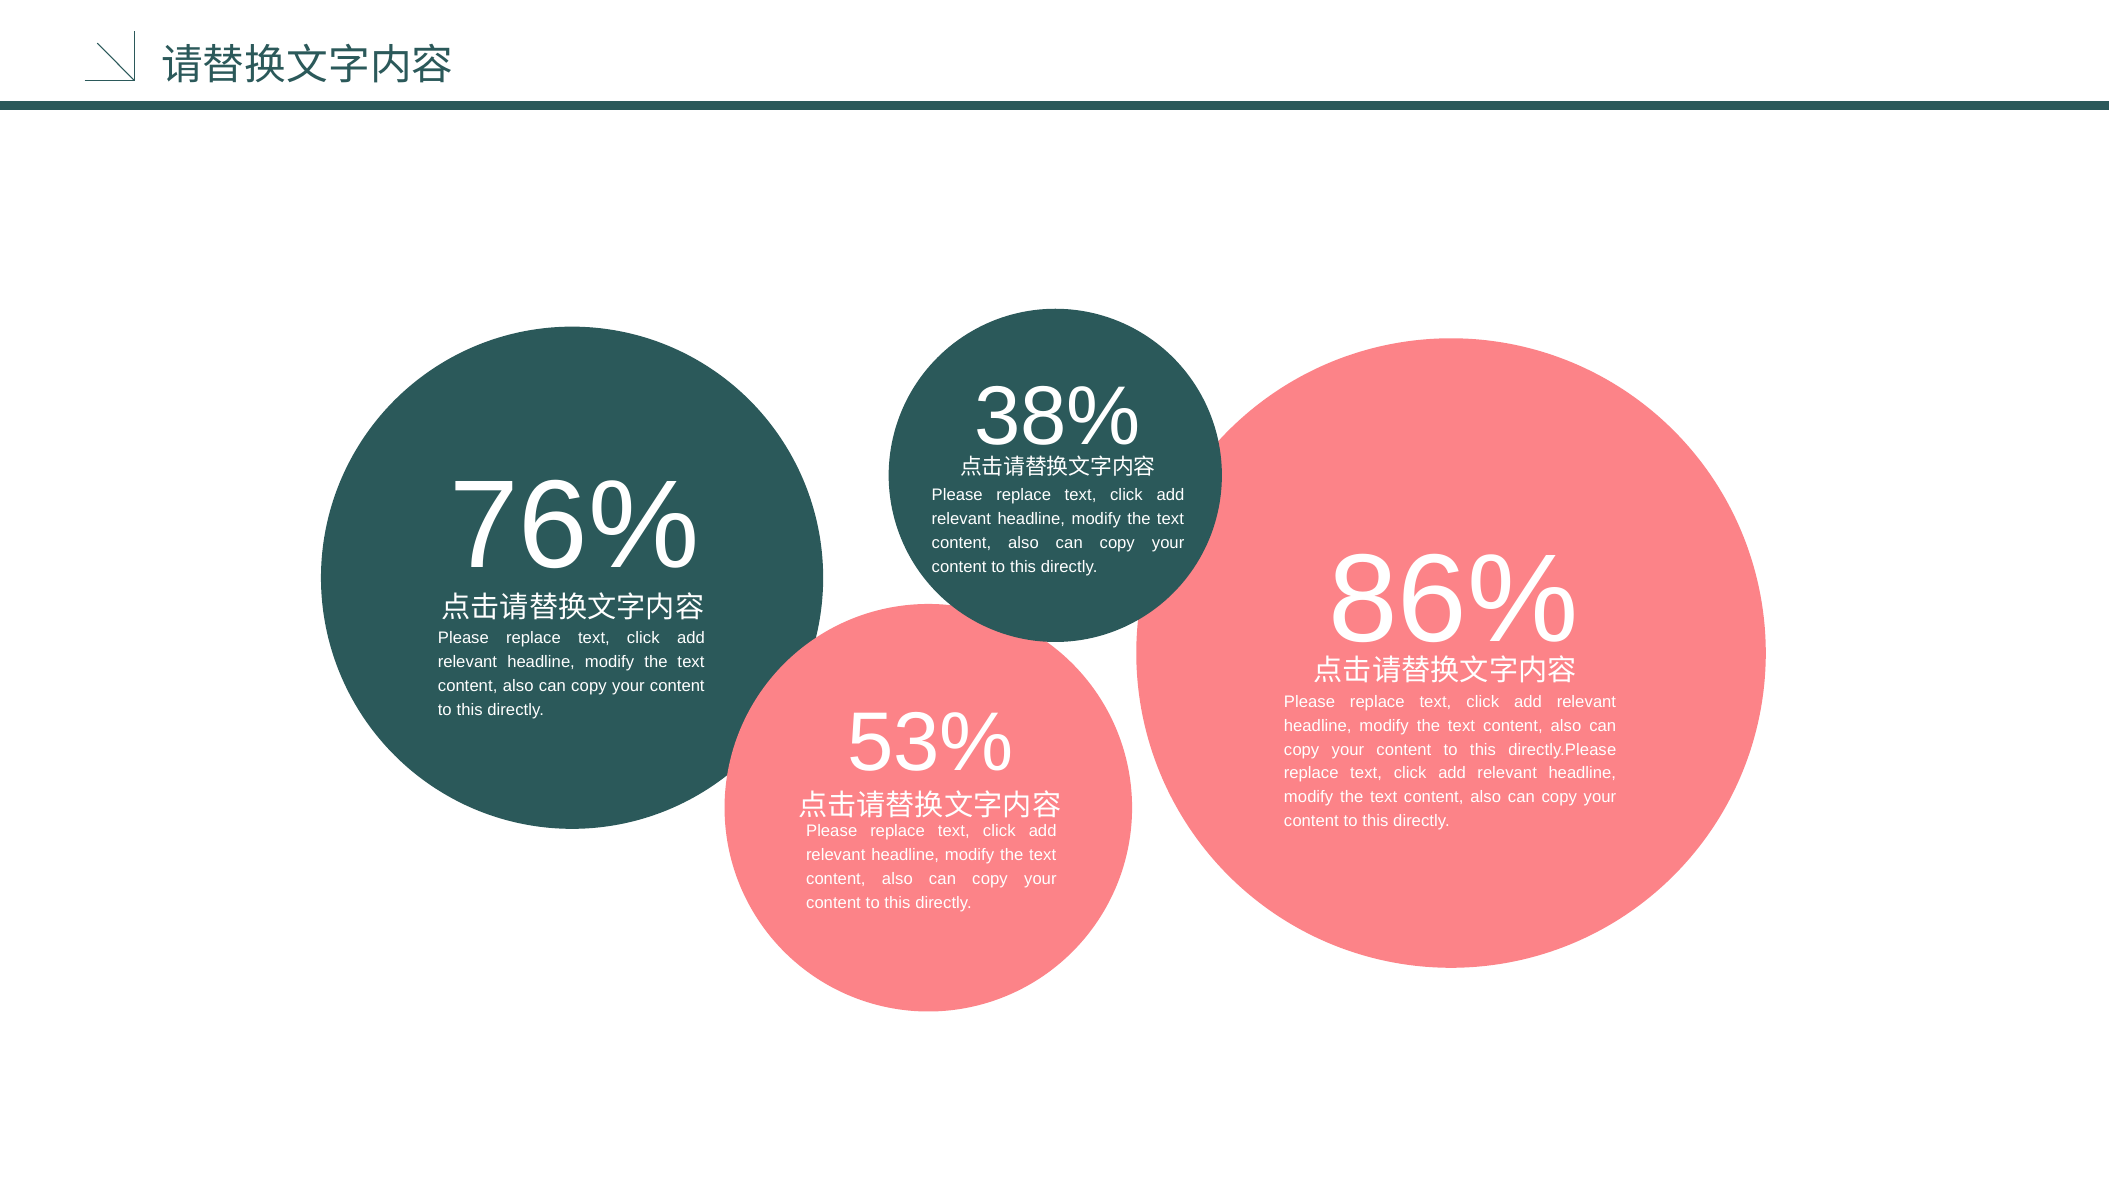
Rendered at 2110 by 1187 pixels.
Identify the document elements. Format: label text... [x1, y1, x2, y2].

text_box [724, 603, 1133, 1012]
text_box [888, 308, 1222, 642]
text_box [320, 326, 824, 829]
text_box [1136, 338, 1766, 968]
text_box 请替换文字内容 [145, 22, 500, 94]
